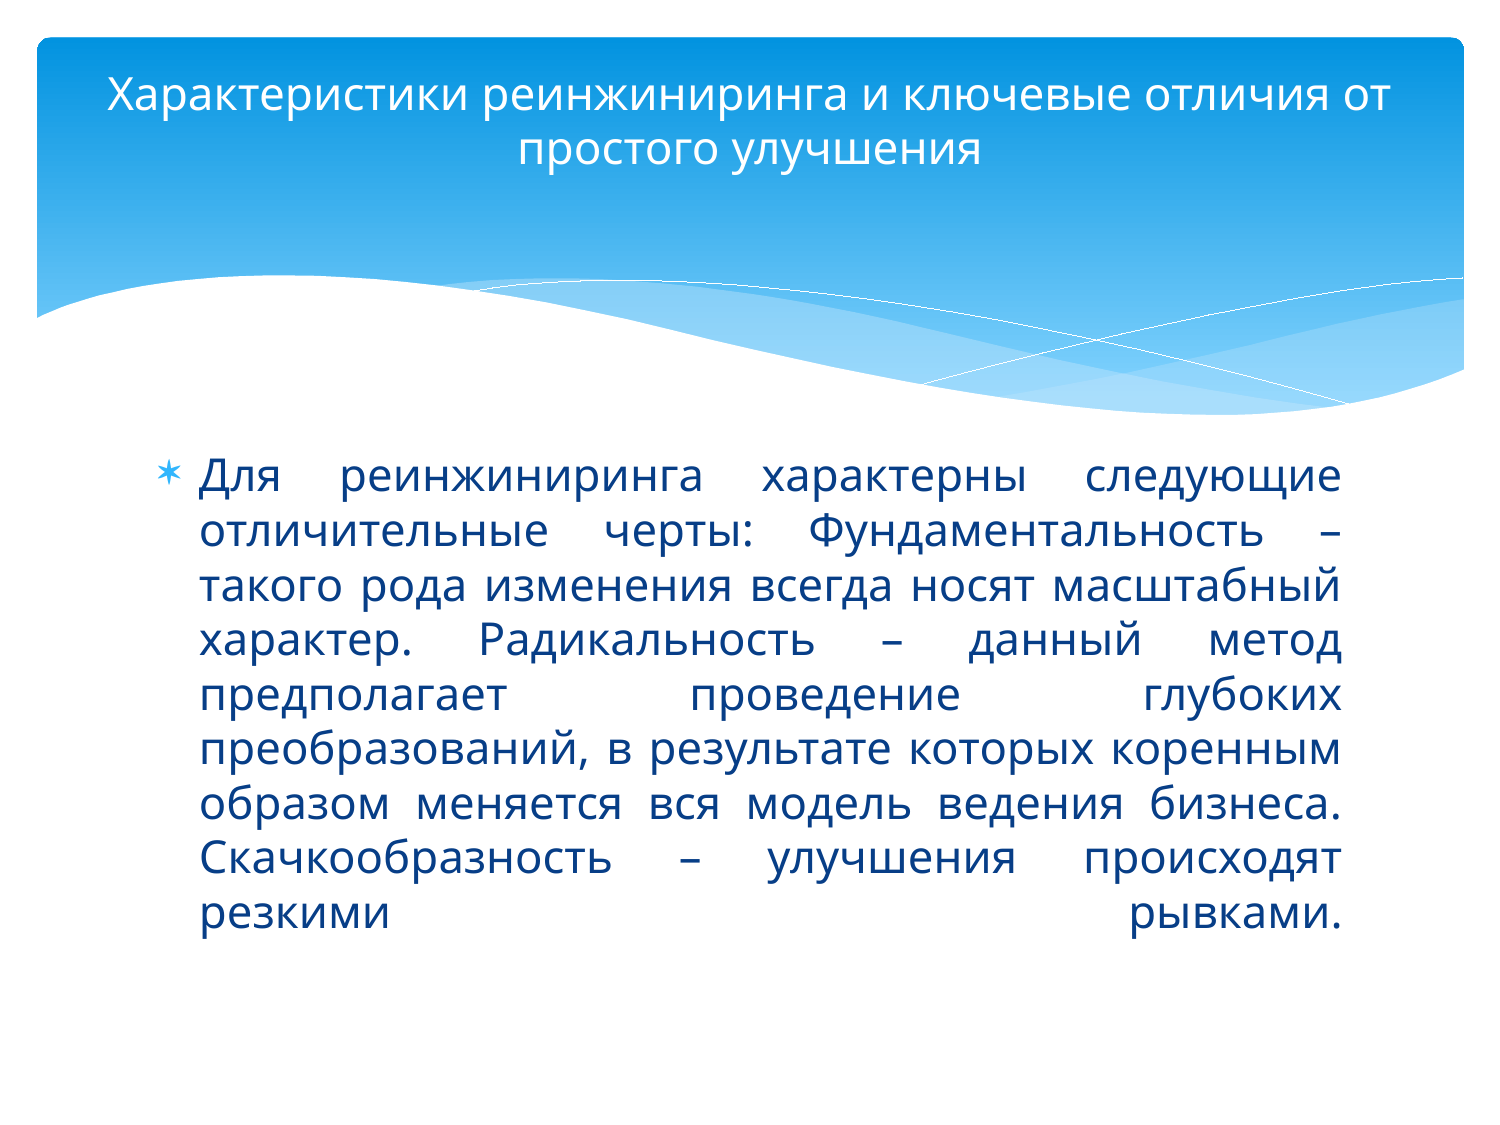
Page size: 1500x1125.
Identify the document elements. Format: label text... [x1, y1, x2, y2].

title Характеристики реинжиниринга и ключевые отличия от простого улучшения [75, 55, 1425, 261]
list Для реинжиниринга характерны следующие отличительные черты: Фундаментальность – такого рода изменения всегда носят масштабный характер. Радикальность – данный метод предполагает проведение глубоких преобразований, в результате которых коренным образом меняется вся модель ведения бизнеса. Скачкообразность – улучшения происходят резкими рывками. [143, 438, 1359, 1005]
